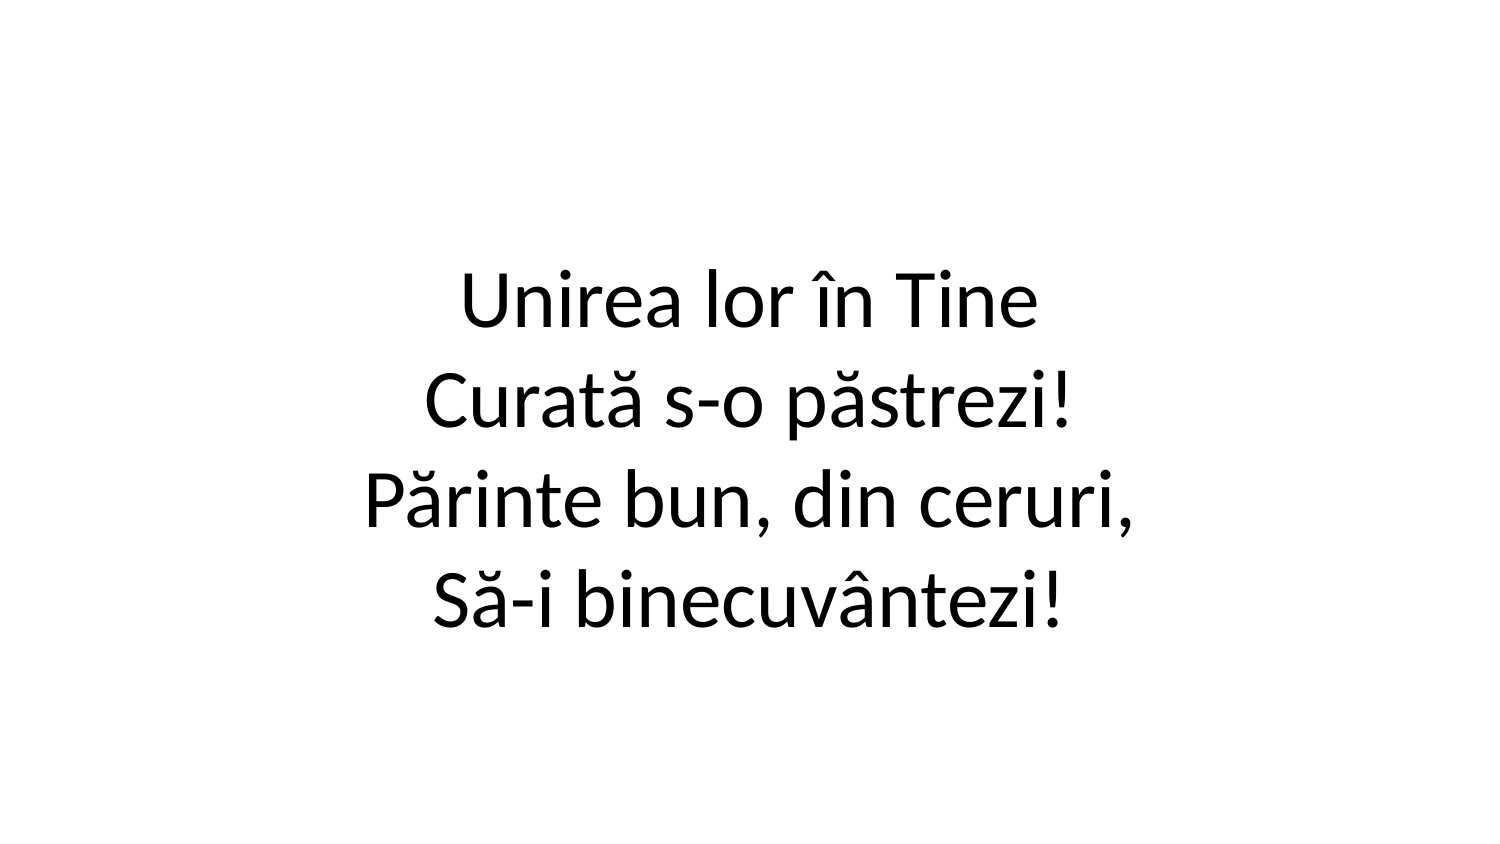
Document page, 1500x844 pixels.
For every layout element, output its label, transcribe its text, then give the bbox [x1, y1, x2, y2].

text_box Unirea lor în Tine Curată s-o păstrezi! Părinte bun, din ceruri, Să-i binecuvântezi! [348, 192, 1152, 652]
